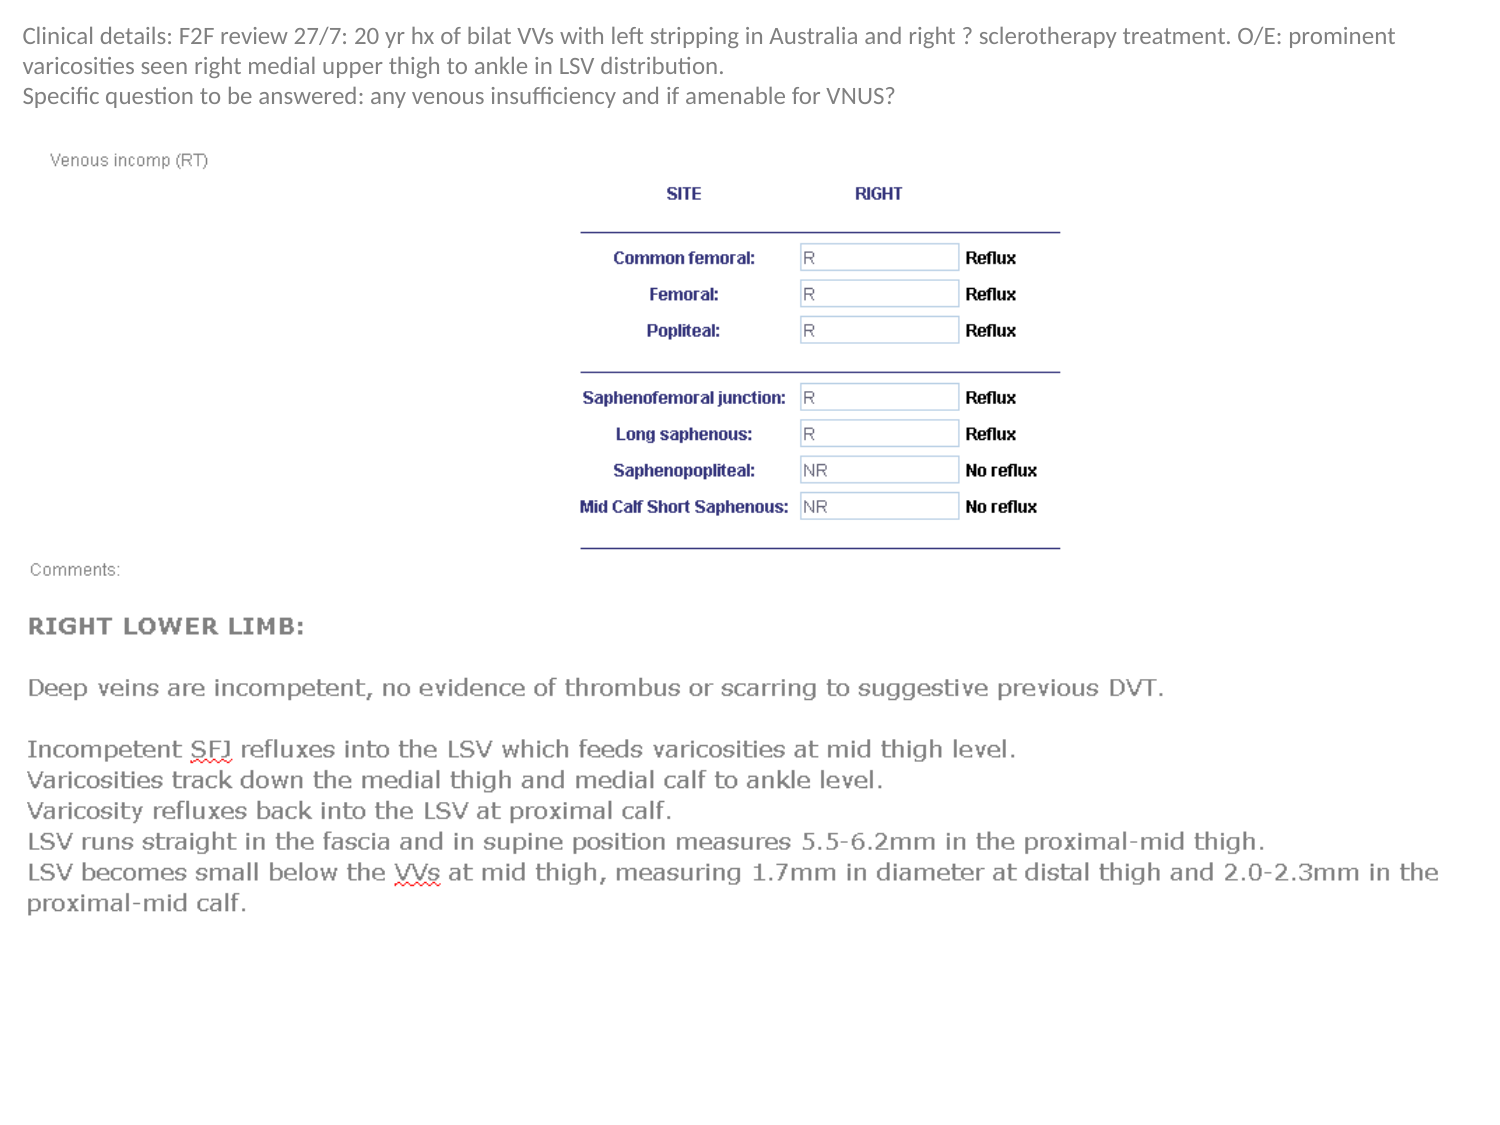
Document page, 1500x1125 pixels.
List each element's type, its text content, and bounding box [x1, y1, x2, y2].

text_box Clinical details: F2F review 27/7: 20 yr hx of bilat VVs with left stripping in Australia and right ? sclerotherapy treatment. O/E: prominent varicosities seen right medial upper thigh to ankle in LSV distribution. Specific question to be answered: any venous insufficiency and if amenable for VNUS? [7, 12, 1495, 118]
picture [27, 144, 1459, 924]
